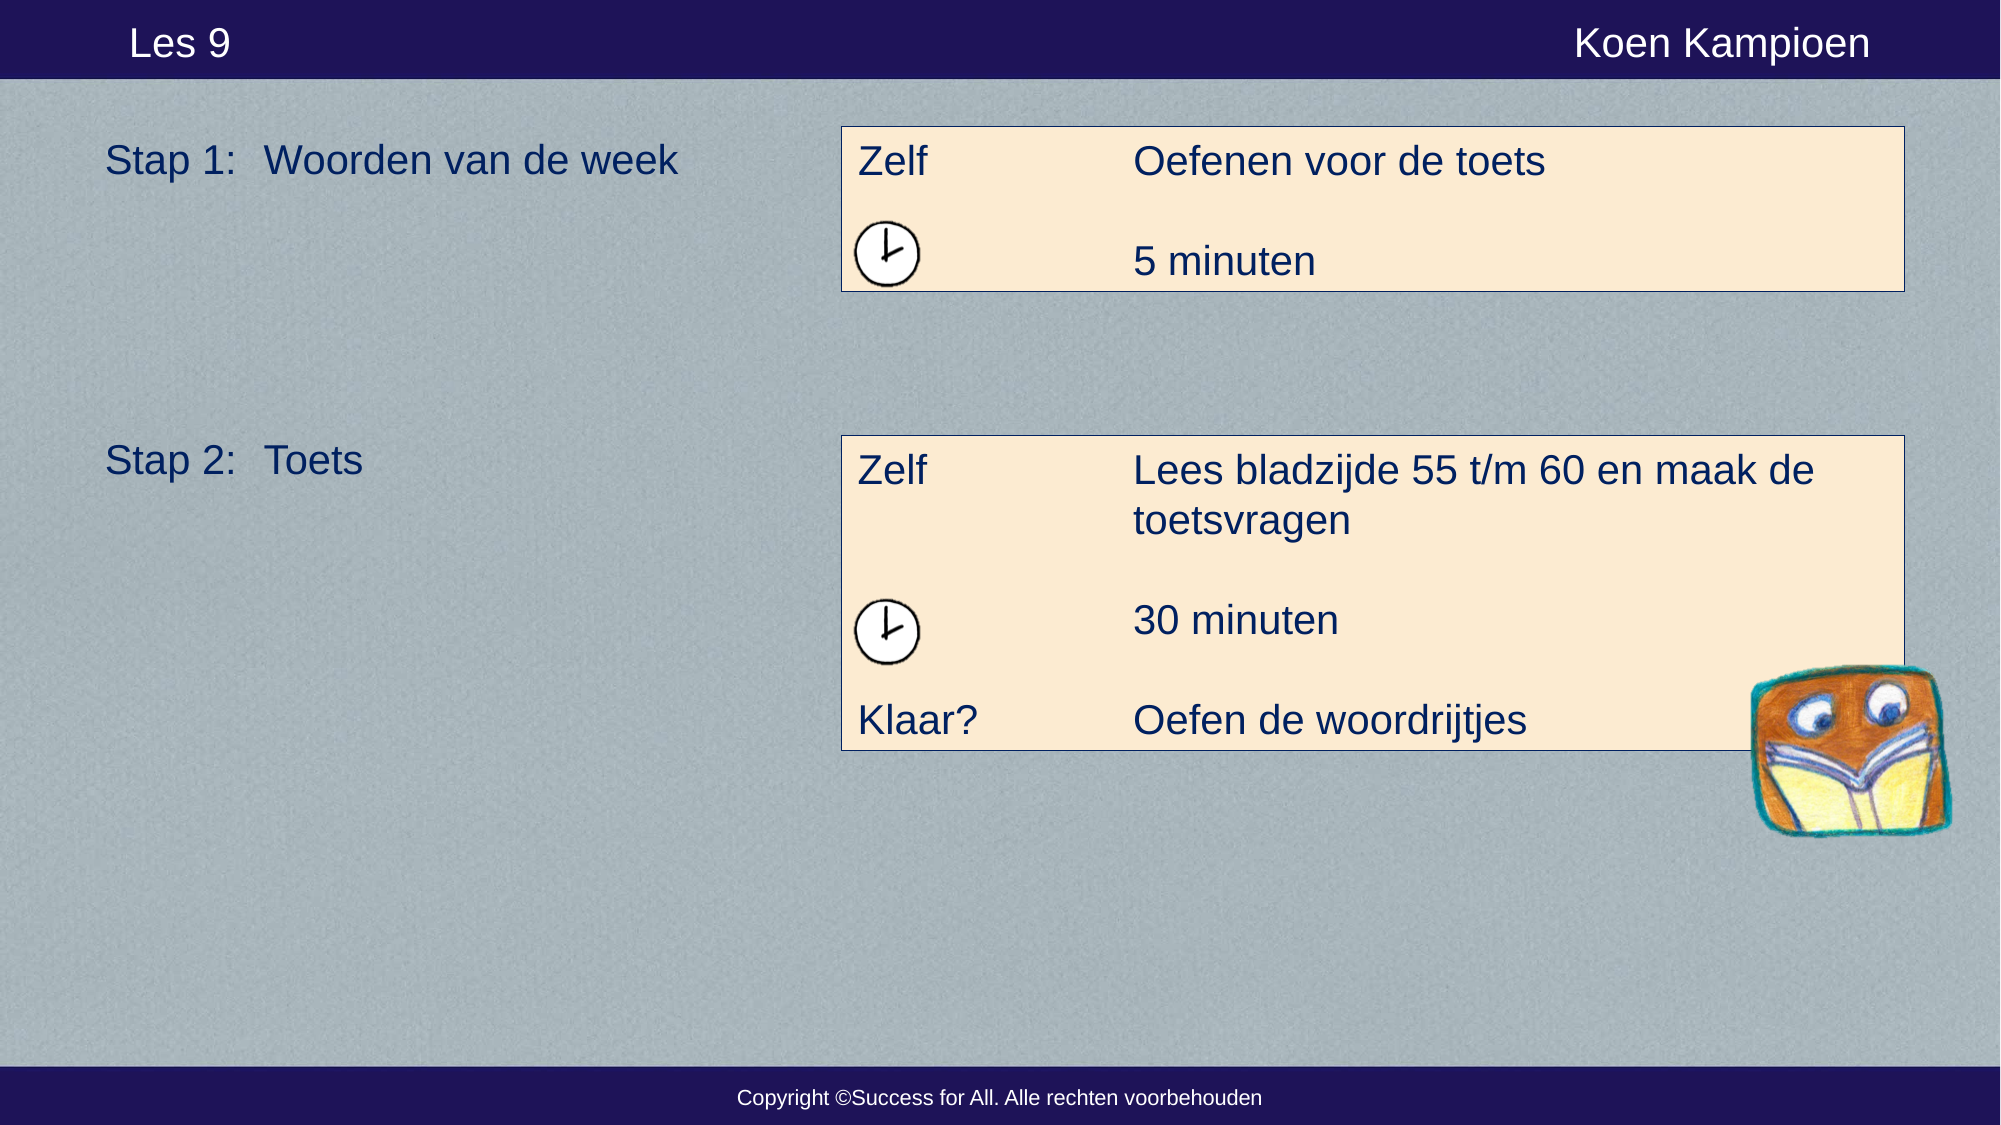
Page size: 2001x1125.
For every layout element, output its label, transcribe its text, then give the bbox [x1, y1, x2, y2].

text_box Zelf Lees bladzijde 55 t/m 60 en maak de toetsvragen 30 minuten Klaar? Oefen de woordrijtjes [841, 435, 1905, 751]
text_box Les 9 [114, 8, 354, 73]
text_box Stap 1: Woorden van de week Stap 2: Toets [90, 125, 883, 841]
text_box Copyright ©Success for All. Alle rechten voorbehouden [0, 1076, 2000, 1125]
text_box Zelf Oefenen voor de toets 5 minuten [841, 126, 1905, 292]
picture [0, 0, 2001, 1125]
text_box Koen Kampioen [999, 8, 1886, 73]
